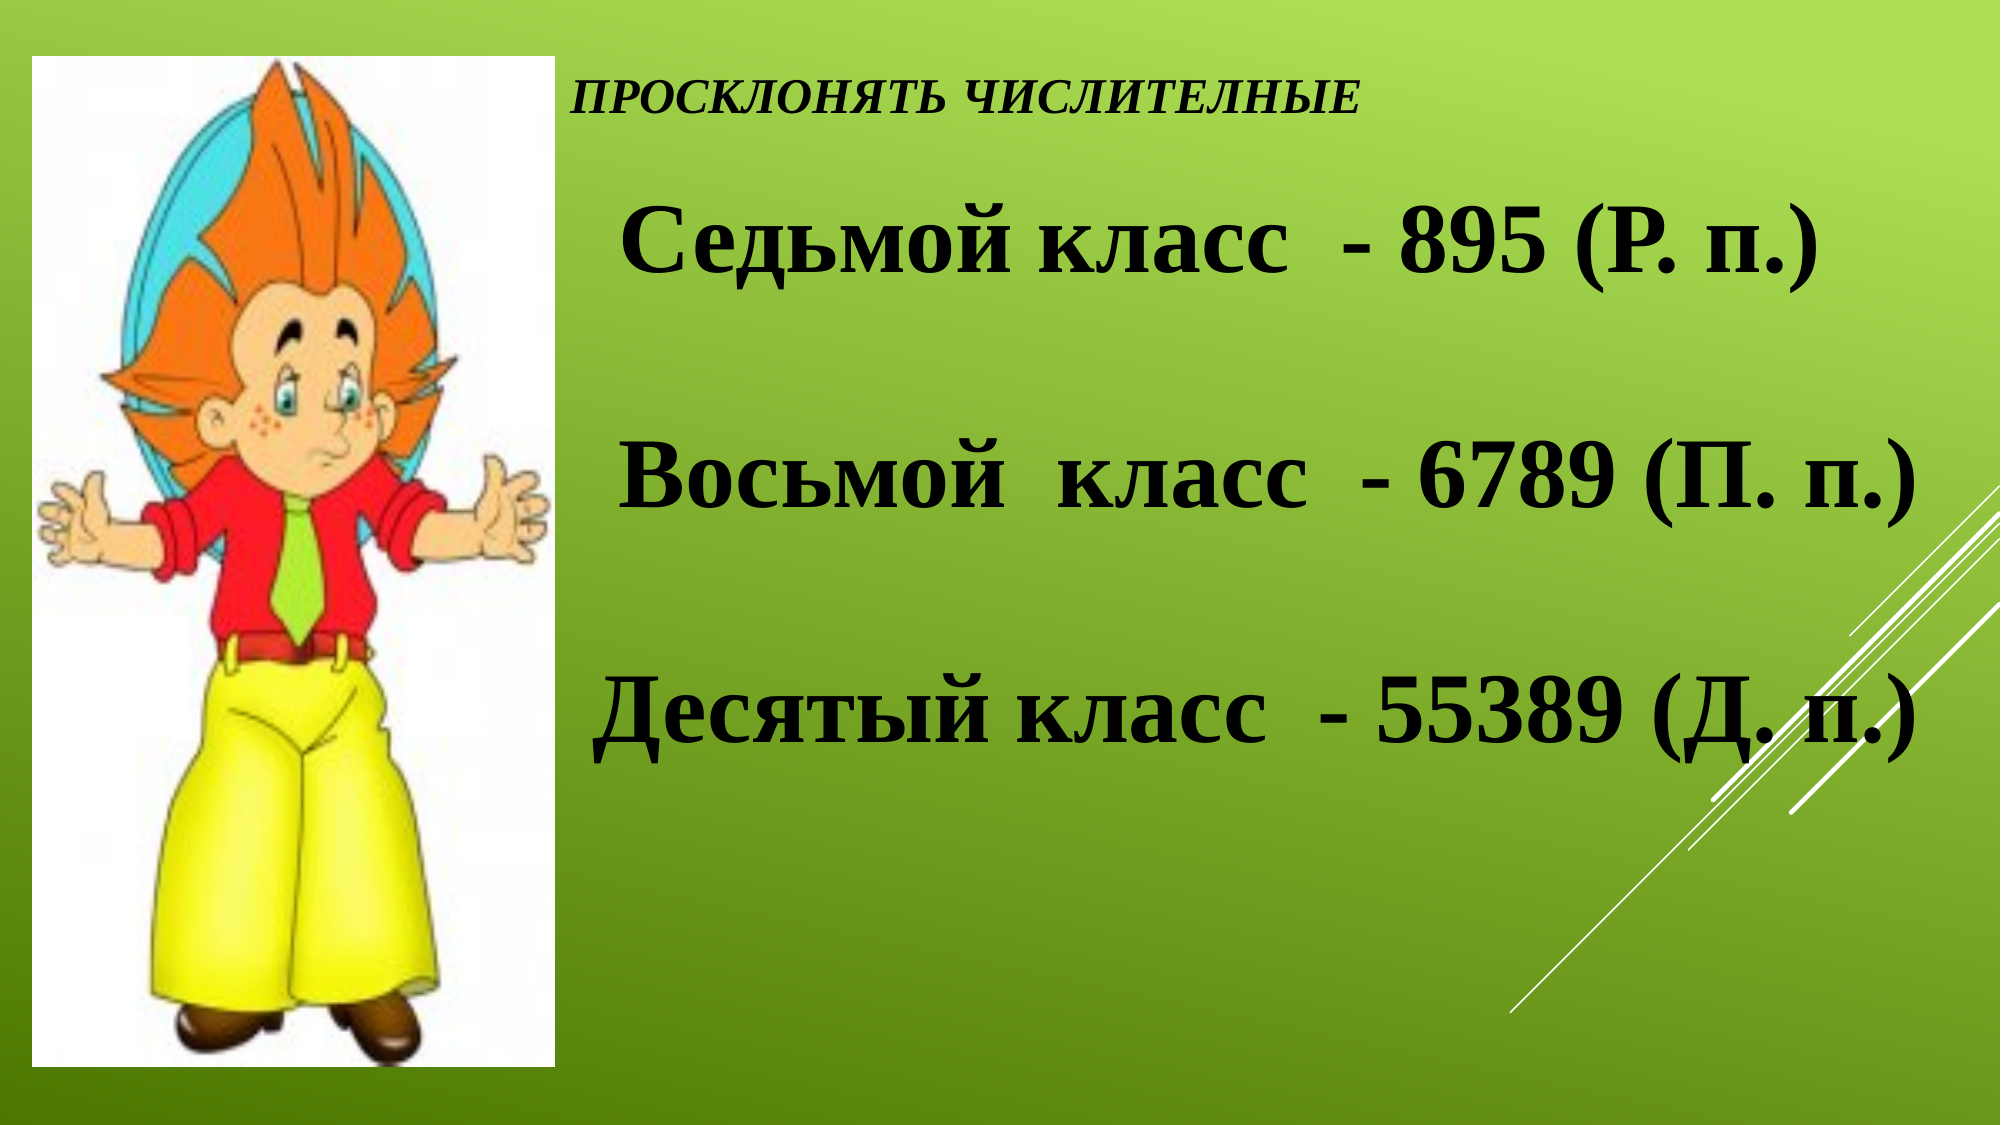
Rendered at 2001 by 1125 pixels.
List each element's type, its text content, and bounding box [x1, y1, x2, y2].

text_box Седьмой класс - 895 (Р. п.) [604, 165, 1868, 300]
picture [32, 56, 555, 1067]
text_box Восьмой класс - 6789 (П. п.) [604, 400, 1941, 535]
text_box ПРОСКЛОНЯТЬ ЧИСЛИТЕЛНЫЕ [555, 56, 1442, 132]
text_box Десятый класс - 55389 (Д. п.) [577, 635, 1968, 771]
